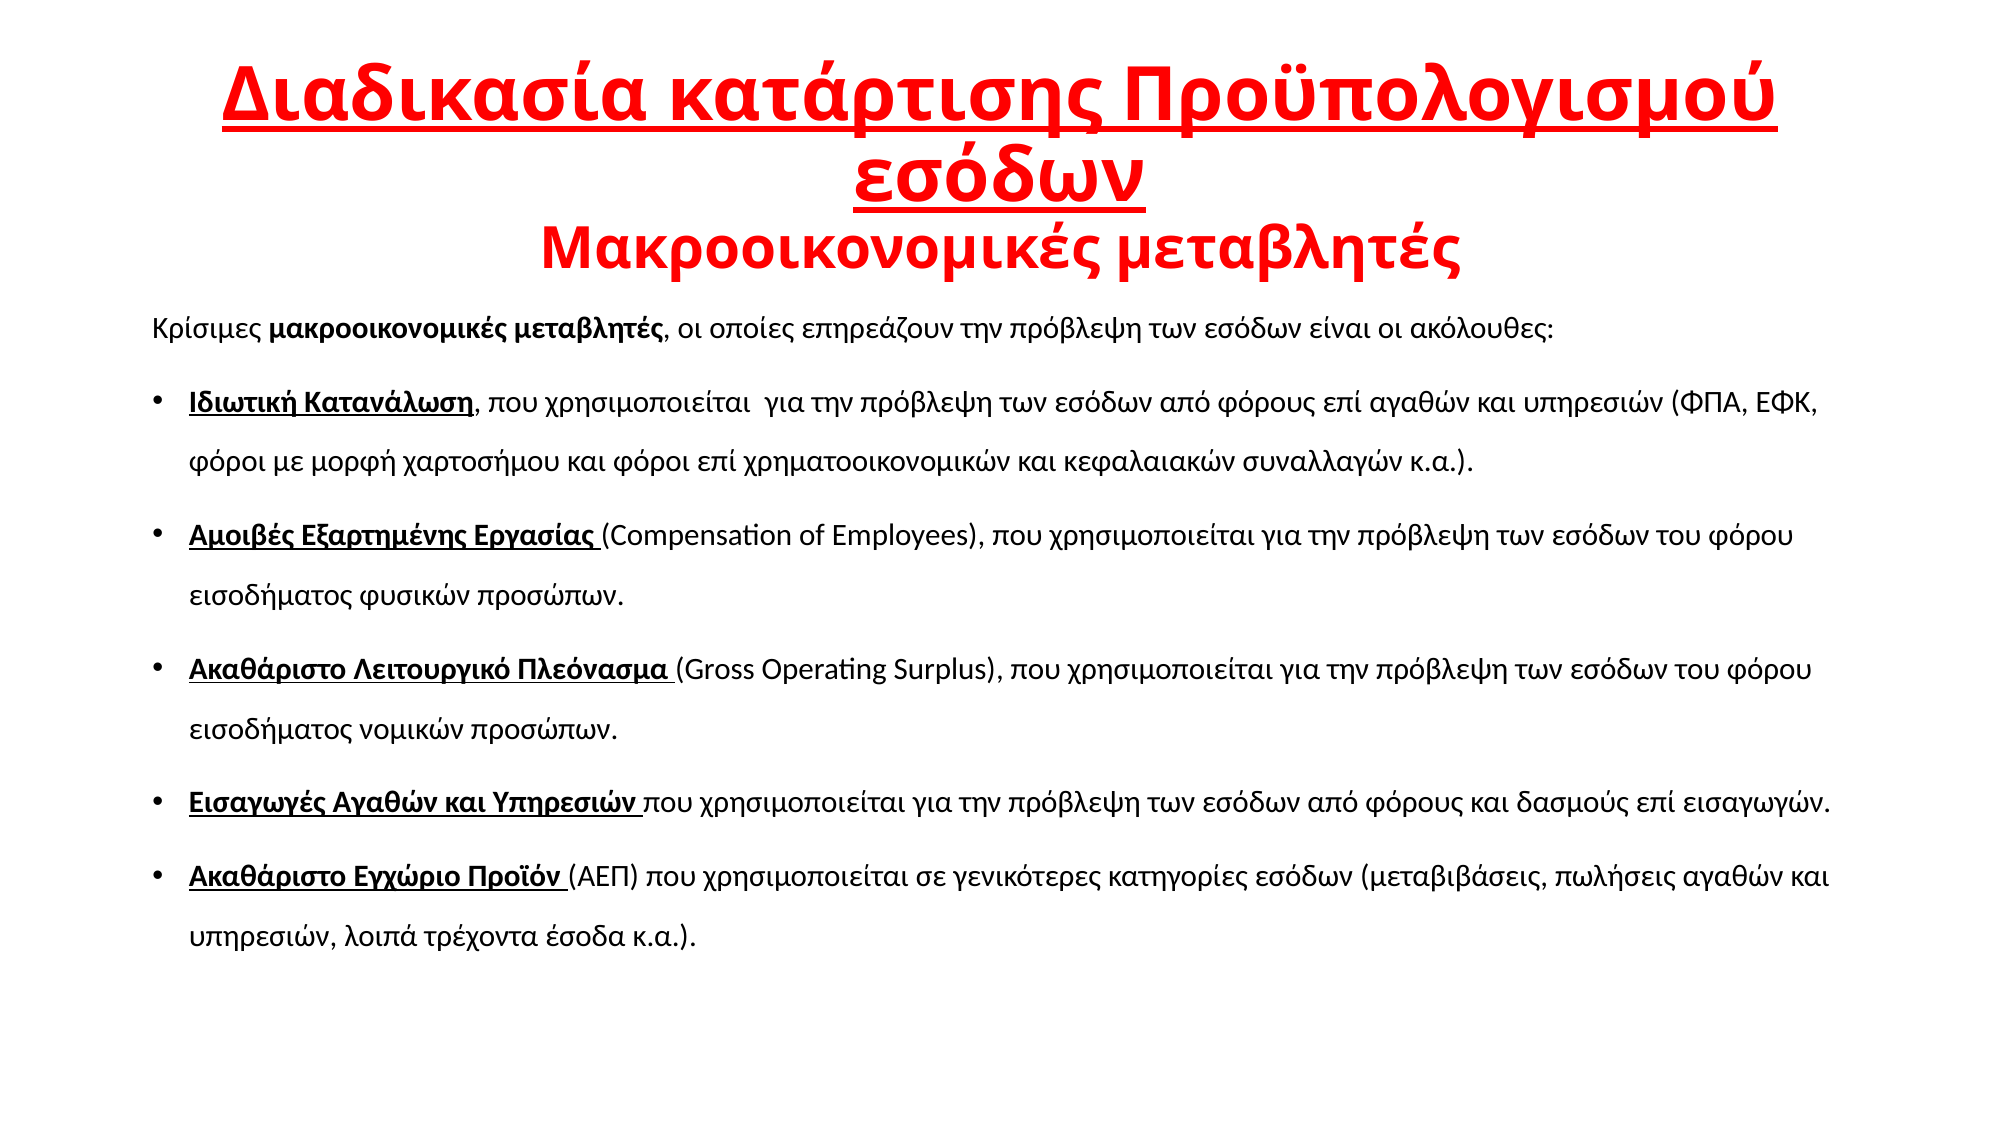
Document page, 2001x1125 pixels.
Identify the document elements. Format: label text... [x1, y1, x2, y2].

title Διαδικασία κατάρτισης Προϋπολογισμού εσόδων Μακροοικονομικές μεταβλητές [137, 59, 1863, 277]
list Κρίσιμες μακροοικονομικές μεταβλητές, οι οποίες επηρεάζουν την πρόβλεψη των εσόδων είναι οι ακόλουθες: Ιδιωτική Κατανάλωση, που χρησιμοποιείται για την πρόβλεψη των εσόδων από φόρους επί αγαθών και υπηρεσιών (ΦΠΑ, ΕΦΚ, φόροι με μορφή χαρτοσήμου και φόροι επί χρηματοοικονομικών και κεφαλαιακών συναλλαγών κ.α.). Αμοιβές Εξαρτημένης Εργασίας (Compensation of Employees), που χρησιμοποιείται για την πρόβλεψη των εσόδων του φόρου εισοδήματος φυσικών προσώπων. Ακαθάριστο Λειτουργικό Πλεόνασμα (Gross Operating Surplus), που χρησιμοποιείται για την πρόβλεψη των εσόδων του φόρου εισοδήματος νομικών προσώπων. Εισαγωγές Αγαθών και Υπηρεσιών που χρησιμοποιείται για την πρόβλεψη των εσόδων από φόρους και δασμούς επί εισαγωγών. Ακαθάριστο Εγχώριο Προϊόν (ΑΕΠ) που χρησιμοποιείται σε γενικότερες κατηγορίες εσόδων (μεταβιβάσεις, πωλήσεις αγαθών και υπηρεσιών, λοιπά τρέχοντα έσοδα κ.α.). [137, 277, 1863, 1028]
